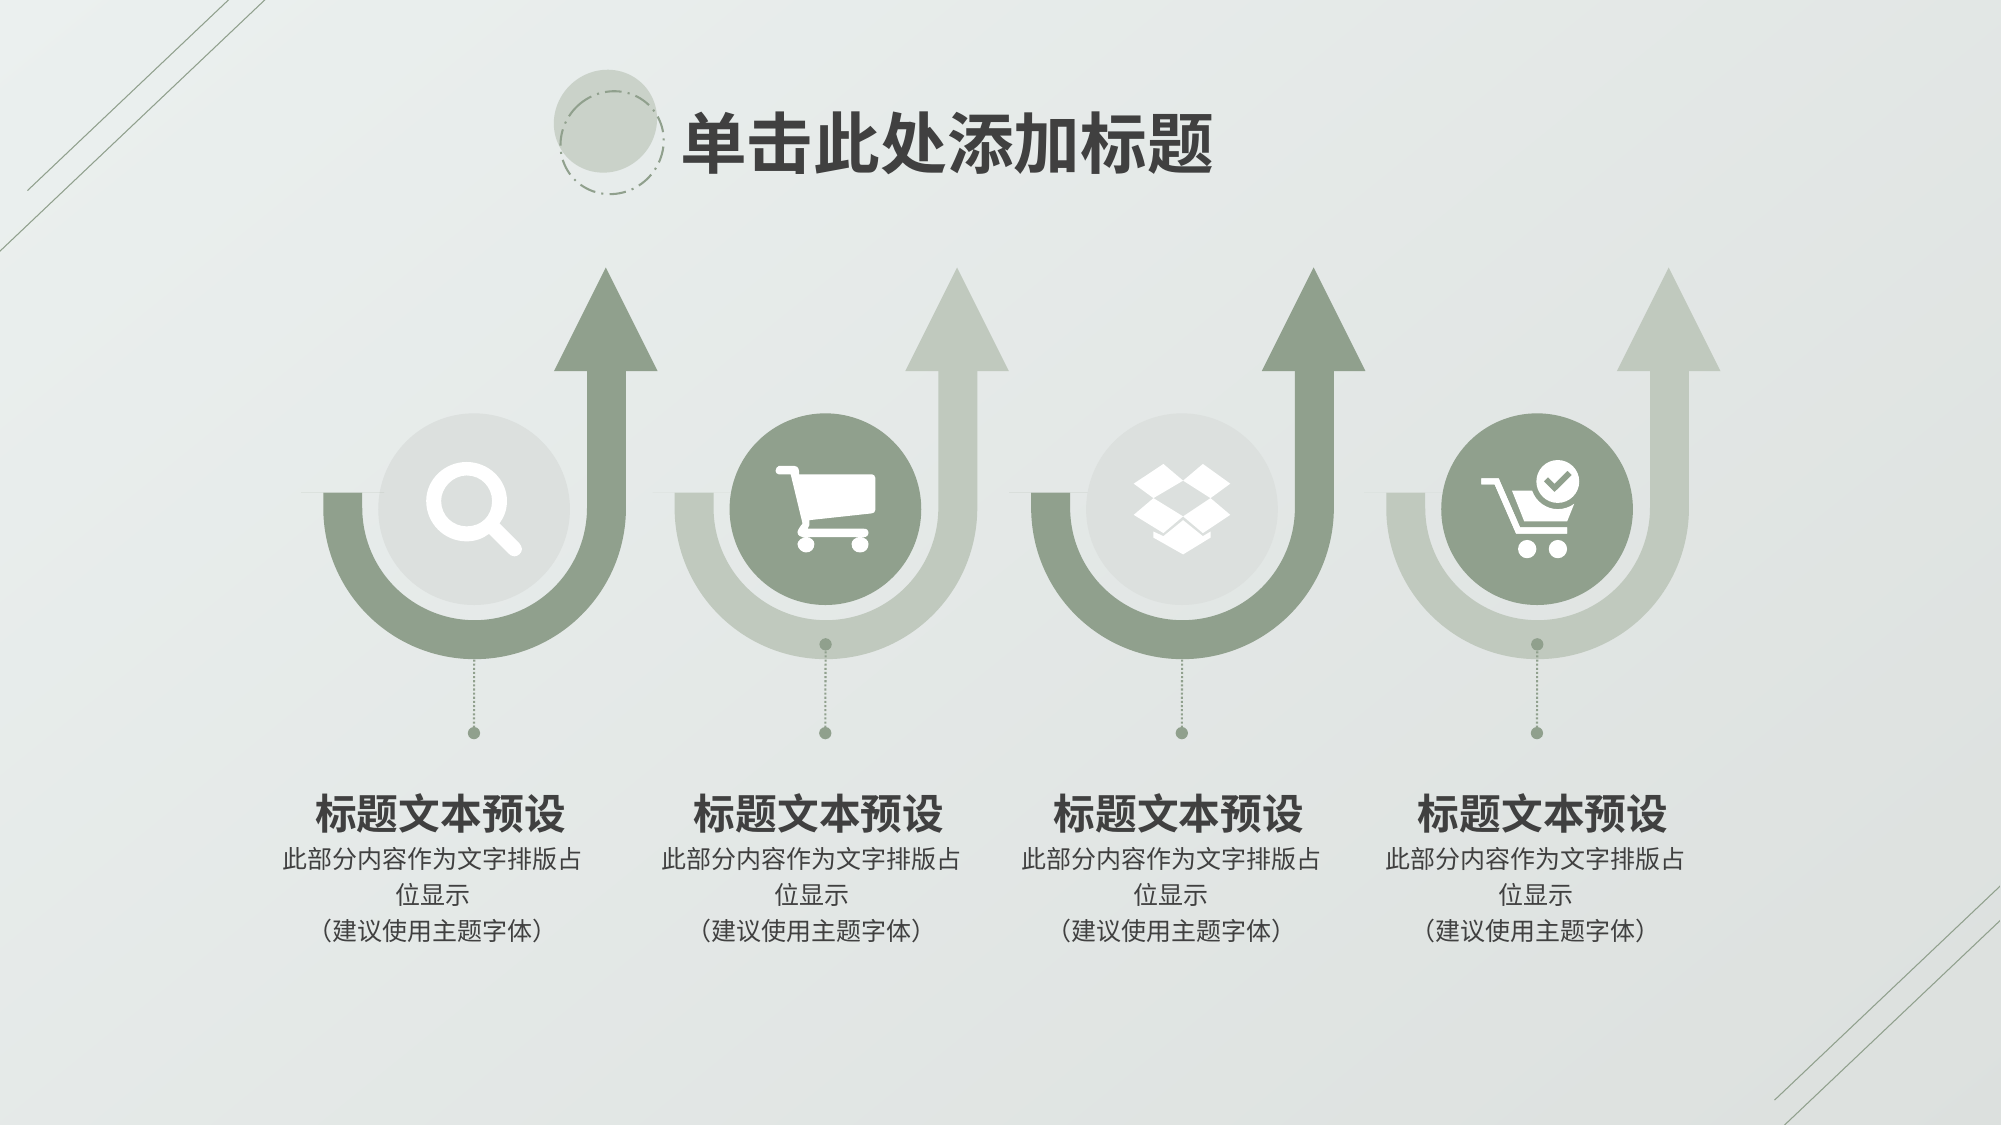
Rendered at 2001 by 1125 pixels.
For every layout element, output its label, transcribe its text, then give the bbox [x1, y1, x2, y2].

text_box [1738, 904, 2000, 1125]
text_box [652, 267, 1009, 660]
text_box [27, 0, 306, 191]
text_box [1481, 460, 1580, 559]
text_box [548, 74, 670, 190]
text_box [1009, 267, 1364, 660]
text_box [0, 0, 270, 259]
text_box 单击此处添加标题 [670, 94, 1408, 190]
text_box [1774, 836, 2000, 1100]
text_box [277, 768, 603, 886]
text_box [656, 768, 982, 886]
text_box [1016, 768, 1342, 886]
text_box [301, 267, 652, 660]
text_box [1364, 267, 1721, 660]
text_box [1380, 768, 1706, 886]
